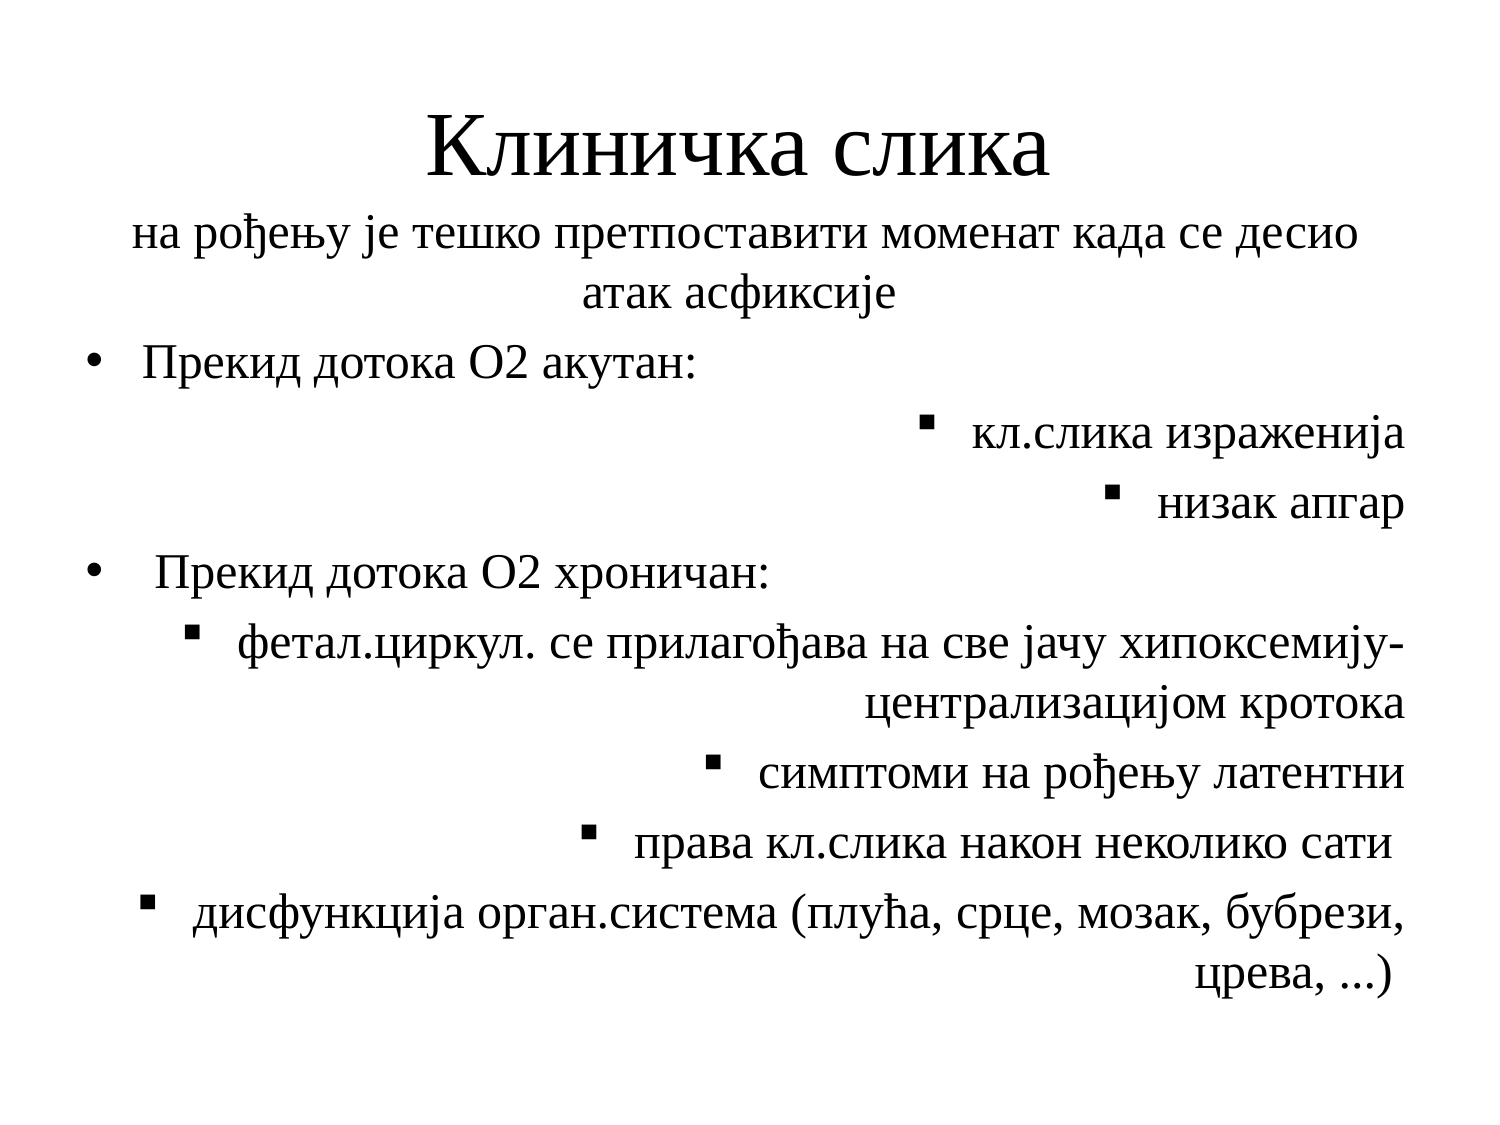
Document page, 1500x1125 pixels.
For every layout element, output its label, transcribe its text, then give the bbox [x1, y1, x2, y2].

title Клиничка слика [75, 45, 1425, 233]
list на рођењу је тешко претпоставити моменат када се десио атак асфиксије Прекид дотока О2 акутан: кл.слика израженија низак апгар Прекид дотока О2 хроничан: фетал.циркул. се прилагођава на све јачу хипоксемију- централизацијом кротока симптоми на рођењу латентни права кл.слика након неколико сати дисфункција орган.система (плућа, срце, мозак, бубрези, црева, ...) [70, 191, 1421, 1025]
